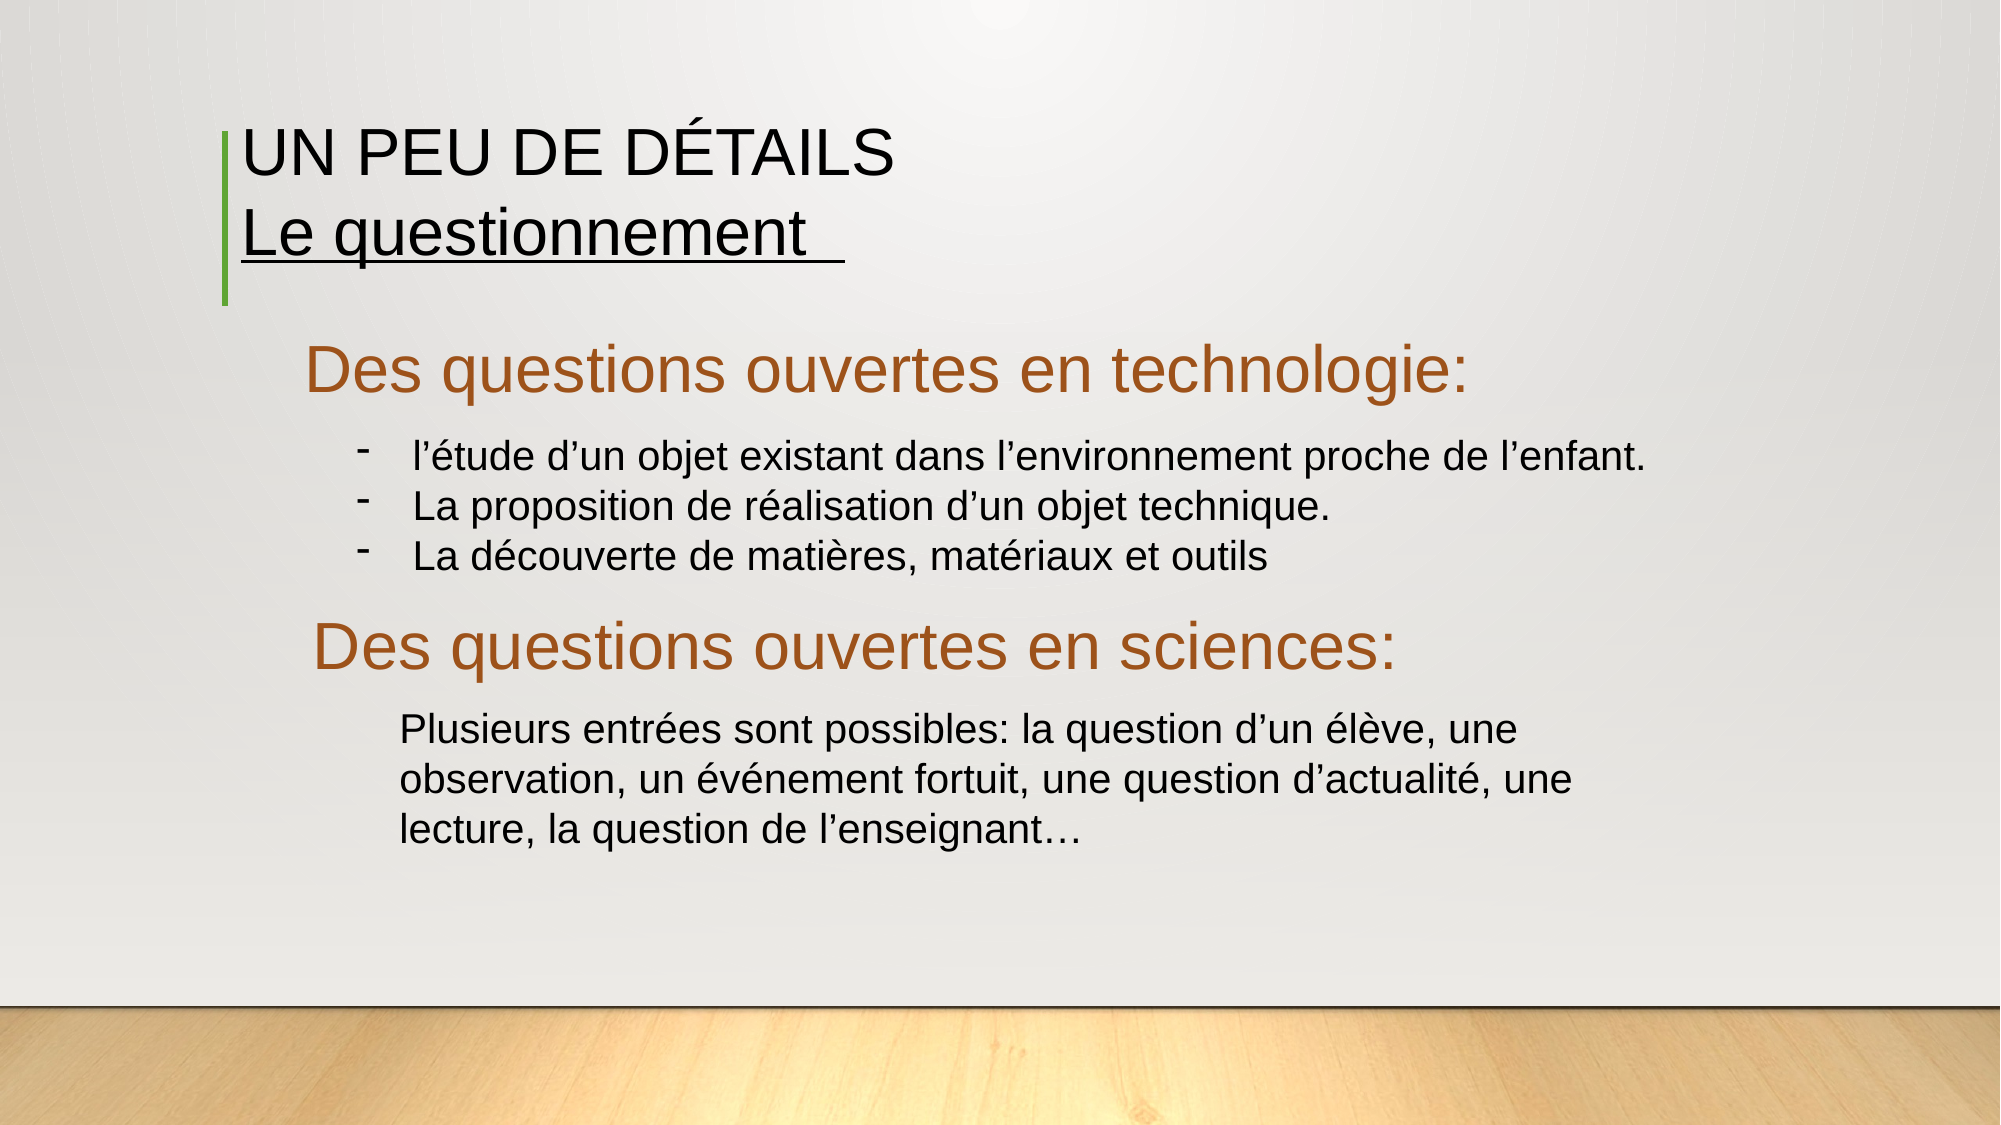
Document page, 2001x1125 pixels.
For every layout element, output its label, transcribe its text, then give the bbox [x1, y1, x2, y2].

text_box Des questions ouvertes en sciences: [220, 595, 1491, 691]
picture [0, 1006, 2000, 1125]
text_box Un peu de détails Le questionnement [226, 101, 1819, 277]
text_box l’étude d’un objet existant dans l’environnement proche de l’enfant. La proposition de réalisation d’un objet technique. La découverte de matières, matériaux et outils [341, 421, 1779, 722]
text_box Des questions ouvertes en technologie: [252, 318, 1523, 414]
text_box Plusieurs entrées sont possibles: la question d’un élève, une observation, un événement fortuit, une question d’actualité, une lecture, la question de l’enseignant… [384, 694, 1659, 905]
